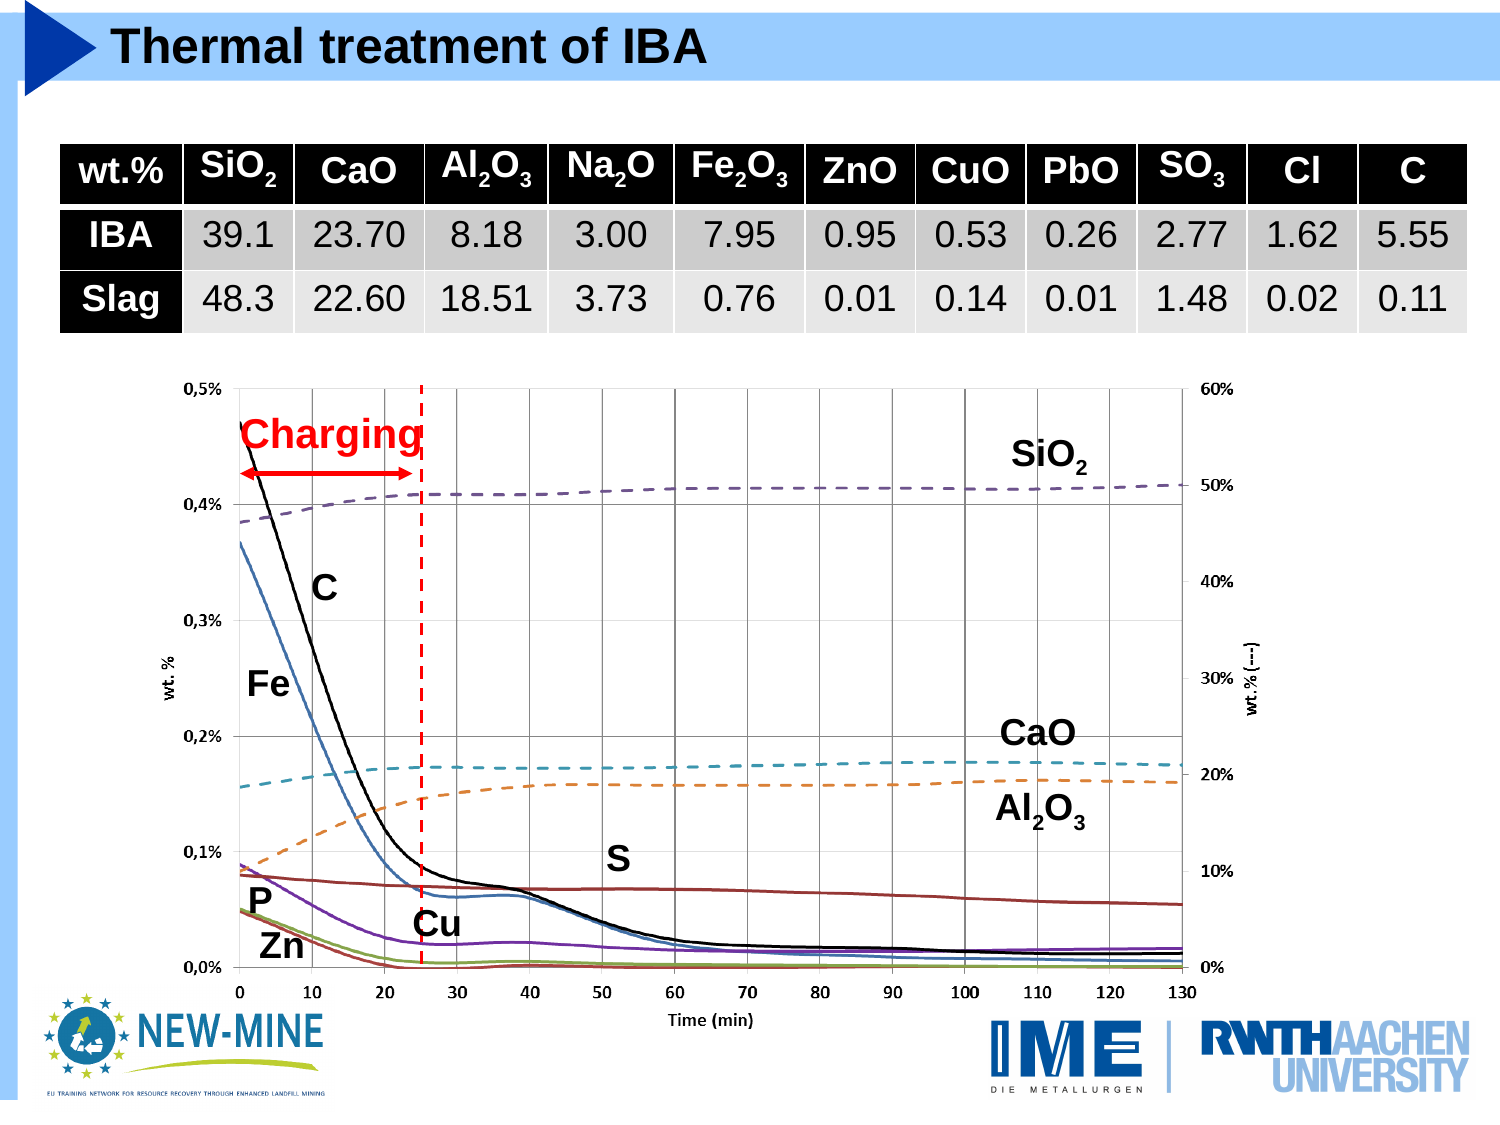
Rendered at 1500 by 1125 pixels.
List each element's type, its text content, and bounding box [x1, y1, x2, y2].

table_cell IBA [60, 210, 182, 270]
table_cell 0.95 [806, 210, 915, 270]
table_header wt.% [60, 144, 182, 204]
table_cell 18.51 [425, 271, 547, 333]
table_header SiO2 [184, 144, 293, 204]
table_cell 5.55 [1359, 210, 1467, 270]
table_cell 0.14 [916, 271, 1025, 333]
picture [32, 368, 1476, 1112]
table_cell 0.53 [916, 210, 1025, 270]
table_header Cl [1248, 144, 1357, 204]
table_cell 3.73 [549, 271, 673, 333]
table_header SO3 [1138, 144, 1246, 204]
table_cell 8.18 [425, 210, 547, 270]
table_cell Slag [60, 271, 182, 333]
title Thermal treatment of IBA [95, 18, 1496, 82]
table_cell 48.3 [184, 271, 293, 333]
table_cell 39.1 [184, 210, 293, 270]
table_header CuO [916, 144, 1025, 204]
table_cell 0.01 [806, 271, 915, 333]
table_header PbO [1027, 144, 1136, 204]
table_cell 1.48 [1138, 271, 1246, 333]
table_cell 0.11 [1359, 271, 1467, 333]
table_cell 3.00 [549, 210, 673, 270]
table_header ZnO [806, 144, 915, 204]
table_cell 0.76 [675, 271, 804, 333]
table_header Al2O3 [425, 144, 547, 204]
table_header C [1359, 144, 1467, 204]
table_cell 22.60 [295, 271, 424, 333]
table_header Fe2O3 [675, 144, 804, 204]
table_cell 0.26 [1027, 210, 1136, 270]
table_header Na2O [549, 144, 673, 204]
table_cell 0.02 [1248, 271, 1357, 333]
table_cell 7.95 [675, 210, 804, 270]
table_header CaO [295, 144, 424, 204]
table_cell 1.62 [1248, 210, 1357, 270]
table_cell 23.70 [295, 210, 424, 270]
table_cell 2.77 [1138, 210, 1246, 270]
table_cell 0.01 [1027, 271, 1136, 333]
